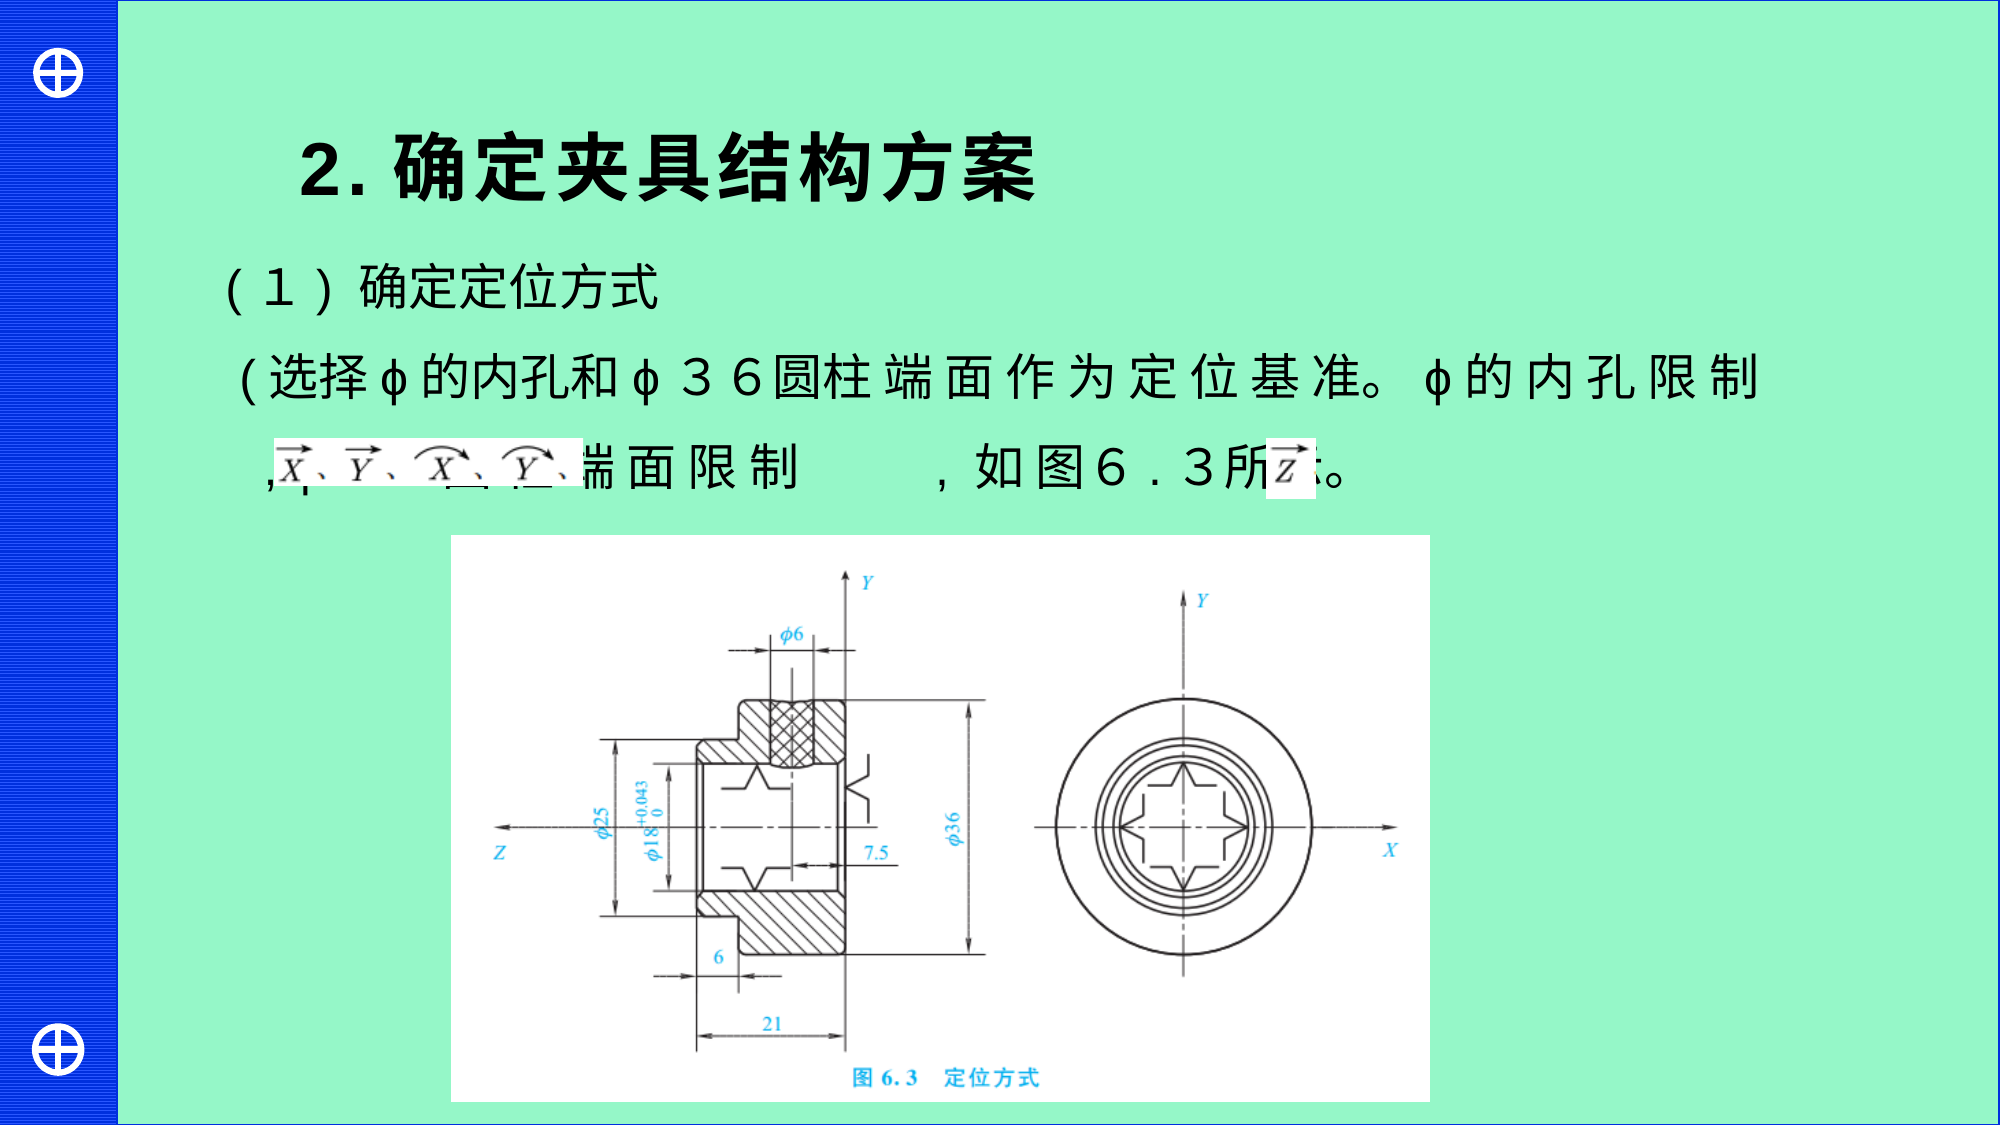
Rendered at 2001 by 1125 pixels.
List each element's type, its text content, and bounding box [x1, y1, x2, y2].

picture [451, 535, 1430, 1102]
picture [1266, 438, 1316, 499]
text_box 2.确定夹具结构方案 [176, 96, 1465, 218]
picture [274, 438, 584, 486]
